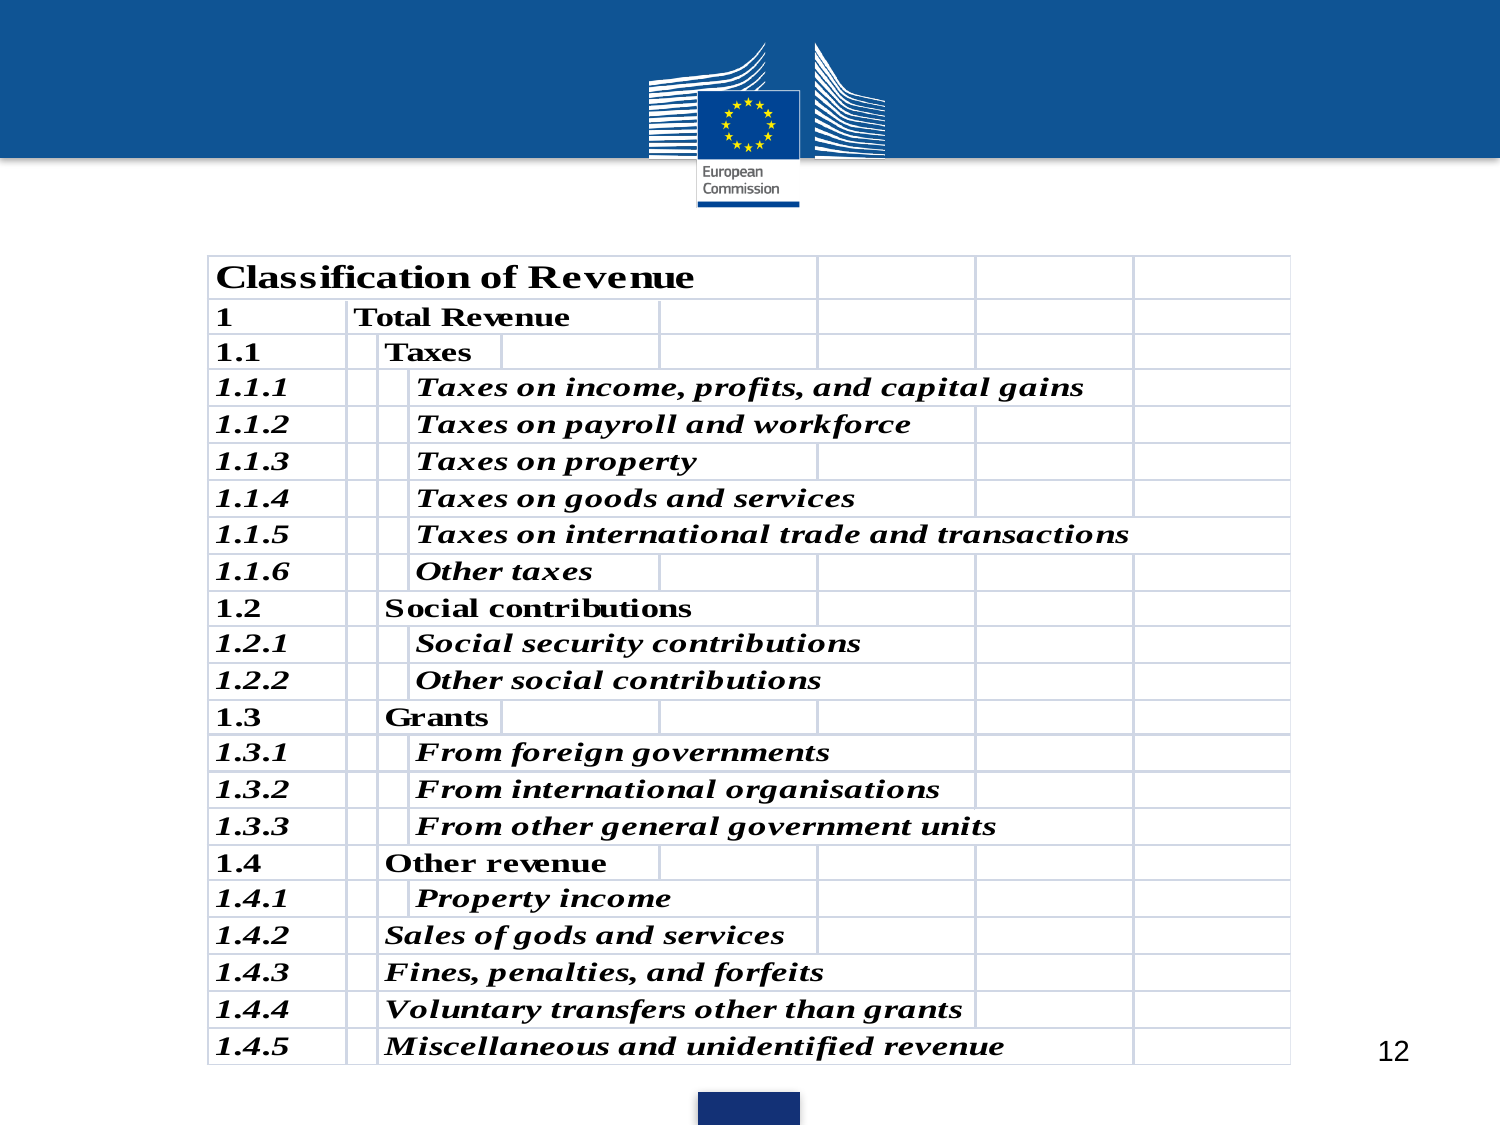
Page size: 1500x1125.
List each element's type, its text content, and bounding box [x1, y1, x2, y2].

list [206, 255, 1294, 1067]
title [0, 0, 1500, 186]
slide_number 12 [1074, 1024, 1426, 1103]
picture [649, 186, 885, 208]
